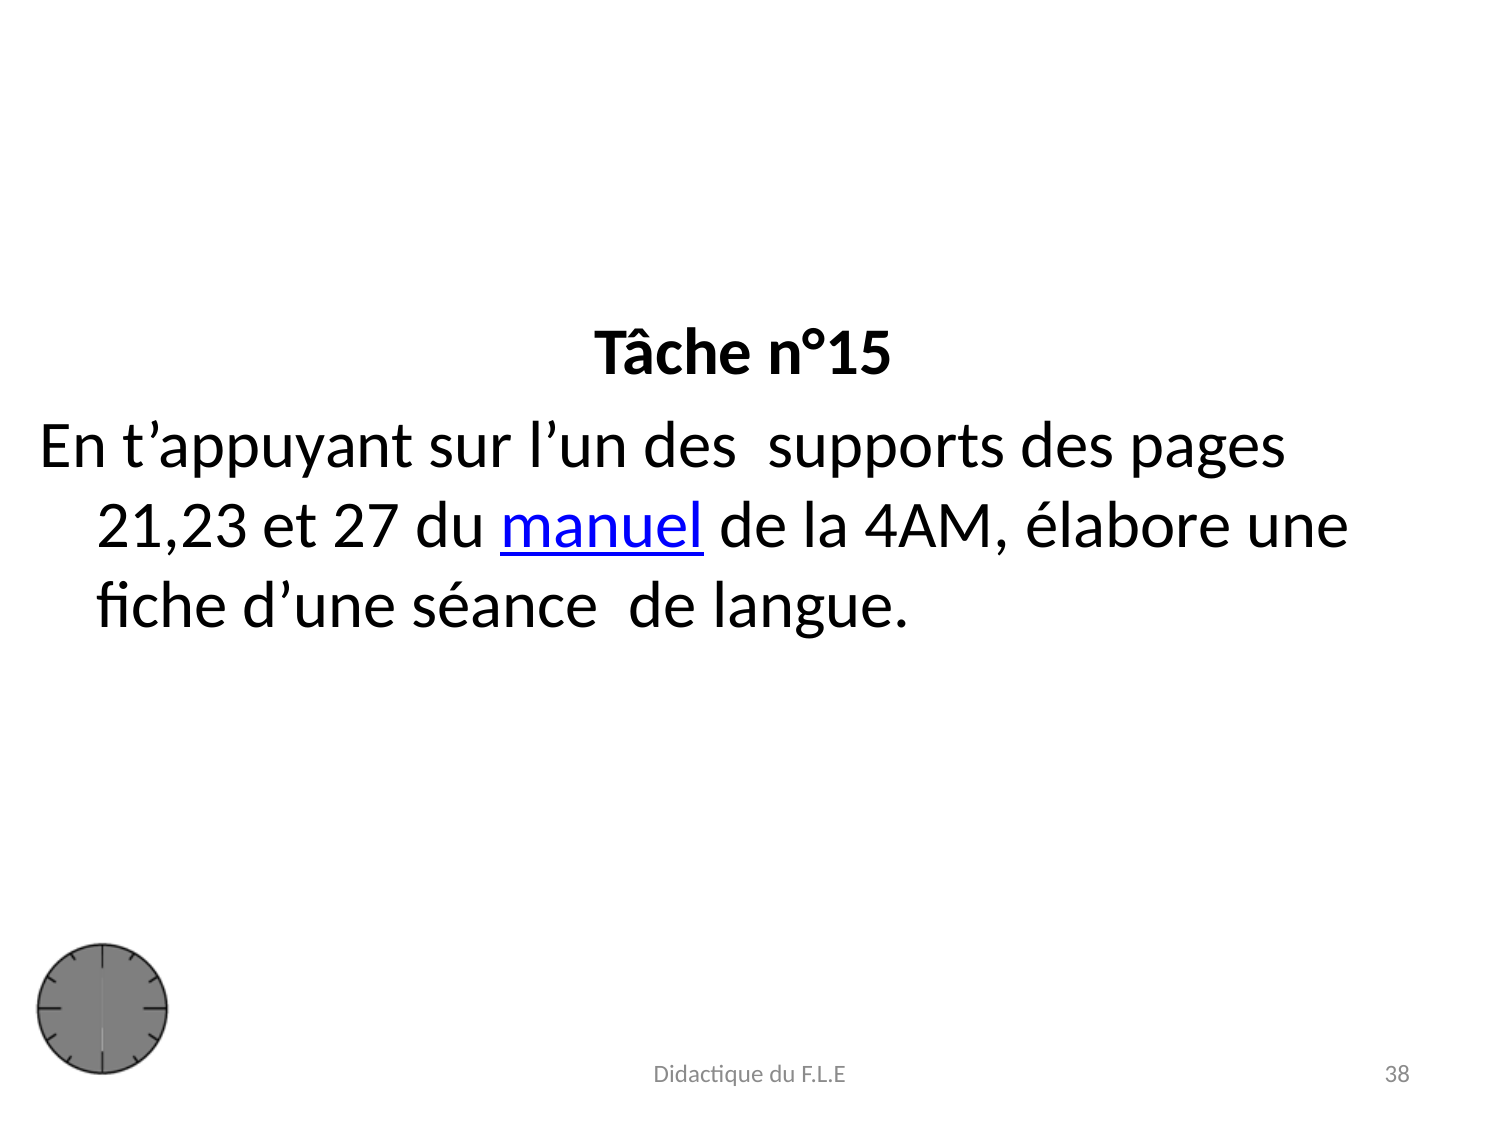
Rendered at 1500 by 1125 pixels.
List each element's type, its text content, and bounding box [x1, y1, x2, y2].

list Tâche n°15 En t’appuyant sur l’un des supports des pages 21,23 et 27 du manuel de la 4AM, élabore une fiche d’une séance de langue. [24, 299, 1463, 1063]
picture [0, 911, 200, 1125]
slide_number 38 [1074, 1042, 1425, 1103]
footer Didactique du F.L.E [512, 1042, 988, 1103]
